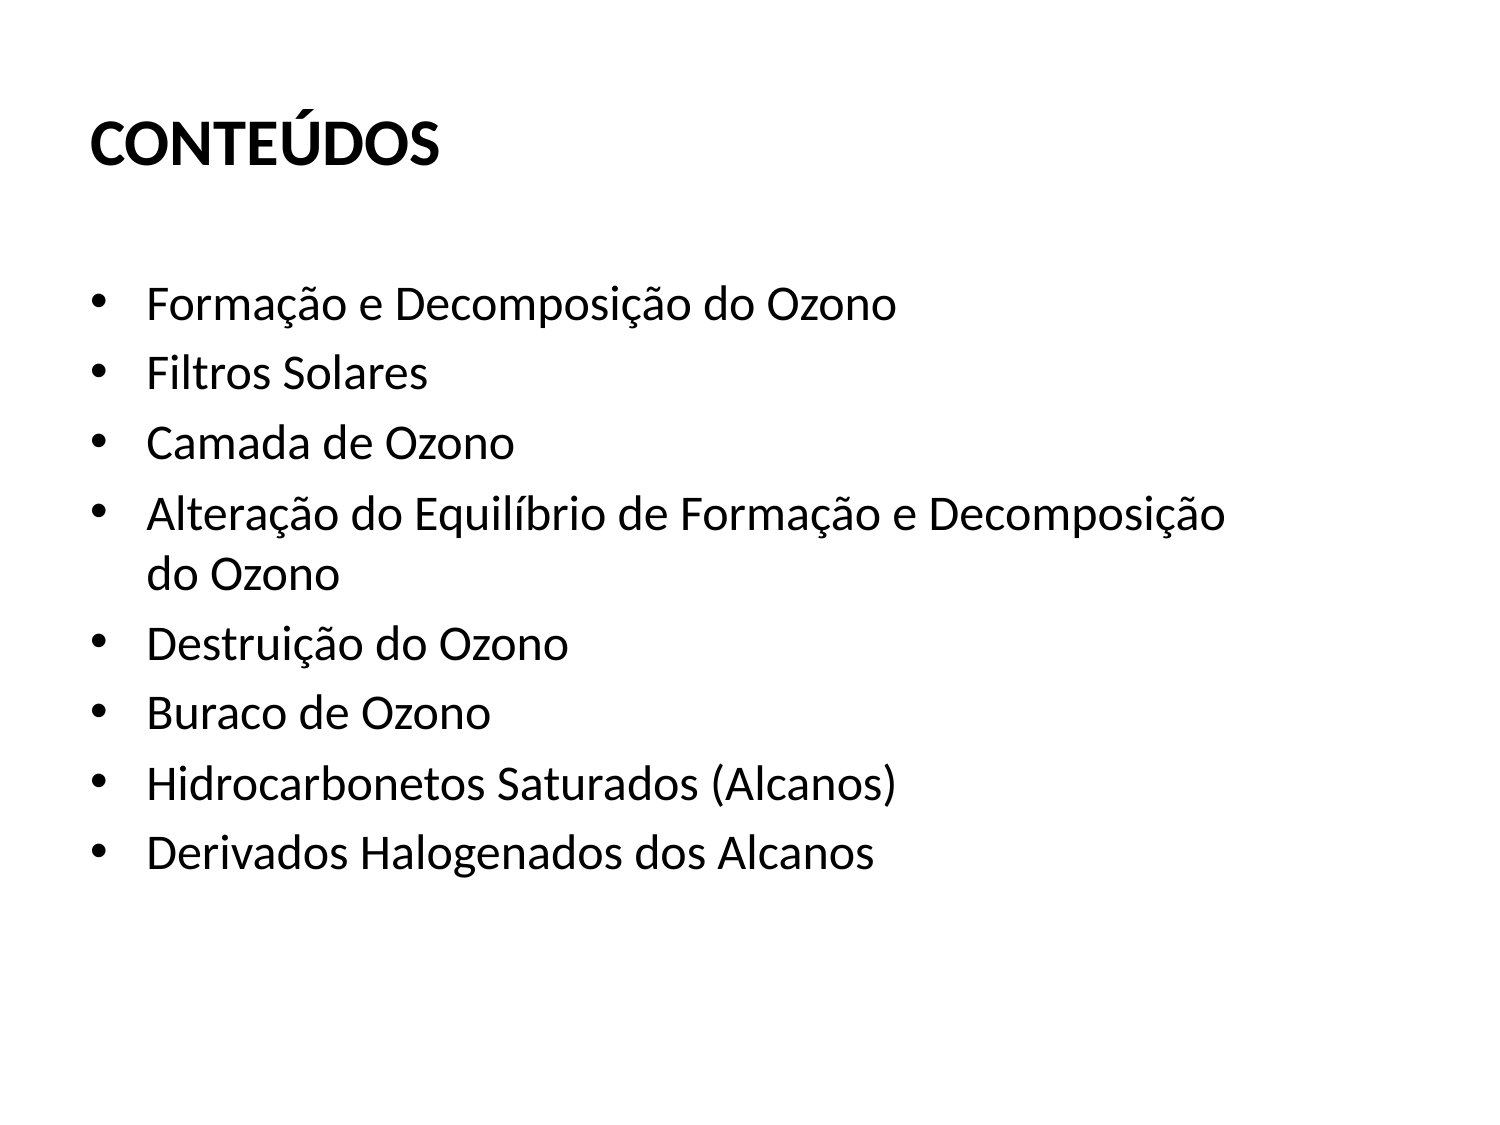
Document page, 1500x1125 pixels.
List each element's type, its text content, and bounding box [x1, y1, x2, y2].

title CONTEÚDOS [75, 45, 1425, 233]
list Formação e Decomposição do Ozono Filtros Solares Camada de Ozono Alteração do Equilíbrio de Formação e Decomposição do Ozono Destruição do Ozono Buraco de Ozono Hidrocarbonetos Saturados (Alcanos) Derivados Halogenados dos Alcanos [75, 262, 1425, 1005]
